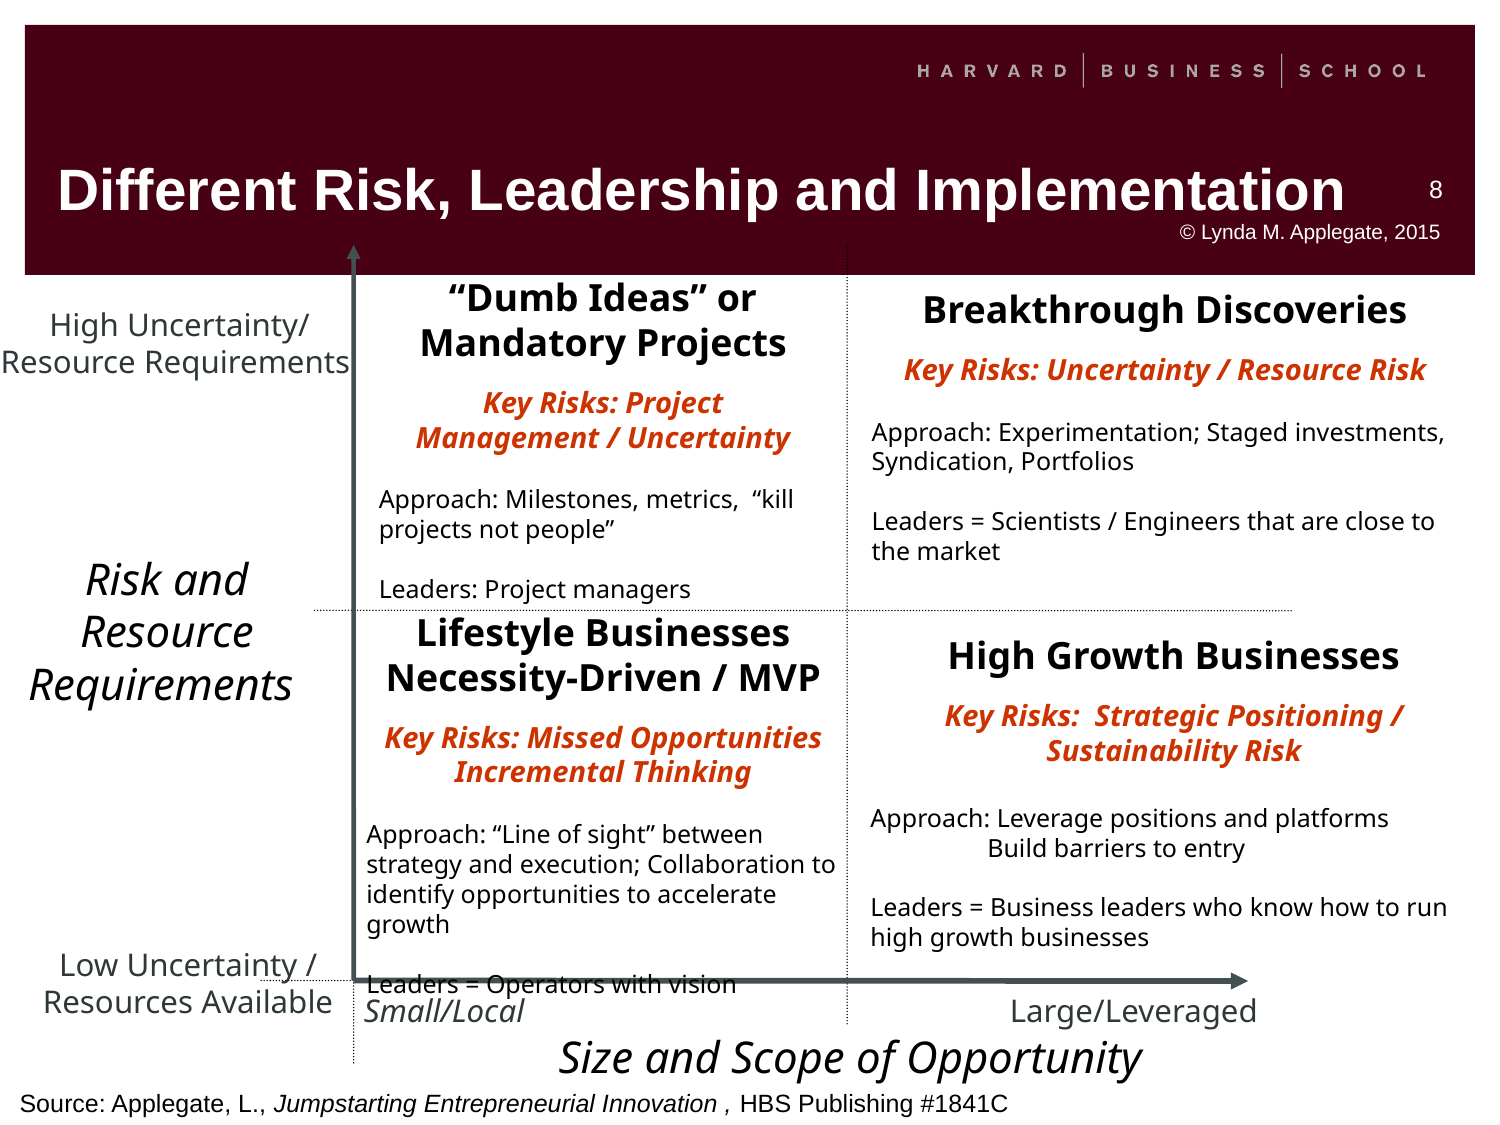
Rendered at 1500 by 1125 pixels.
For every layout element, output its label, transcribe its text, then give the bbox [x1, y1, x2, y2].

text_box Risk and Resource Requirements [16, 551, 318, 710]
title Different Risk, Leadership and Implementation [41, 26, 1415, 230]
text_box Large/Leveraged [1009, 990, 1259, 1029]
text_box Size and Scope of Opportunity [458, 1029, 1243, 1073]
text_box [1235, 983, 1245, 988]
text_box Breakthrough Discoveries Key Risks: Uncertainty / Resource Risk Approach: Experimentation; Staged investments, Syndication, Portfolios Leaders = Scientists / Engineers that are close to the market [849, 275, 1481, 597]
text_box High Growth Businesses Key Risks: Strategic Positioning / Sustainability Risk Approach: Leverage positions and platforms Build barriers to entry Leaders = Business leaders who know how to run high growth businesses [848, 621, 1500, 983]
text_box Lifestyle Businesses Necessity-Driven / MVP Key Risks: Missed Opportunities Incremental Thinking Approach: “Line of sight” between strategy and execution; Collaboration to identify opportunities to accelerate growth Leaders = Operators with vision [344, 597, 863, 1010]
text_box Low Uncertainty / Resources Available [42, 907, 334, 1021]
picture [1415, 53, 1425, 88]
text_box [347, 244, 360, 304]
text_box Source: Applegate, L., Jumpstarting Entrepreneurial Innovation , HBS Publishing #1841C [4, 1073, 1343, 1125]
text_box Small/Local [363, 1010, 525, 1029]
text_box High Uncertainty/ Resource Requirements [0, 304, 359, 380]
slide_number 8 [1415, 158, 1459, 219]
text_box “Dumb Ideas” or Mandatory Projects Key Risks: Project Management / Uncertainty Approach: Milestones, metrics, “kill projects not people” Leaders: Project managers [356, 263, 850, 597]
